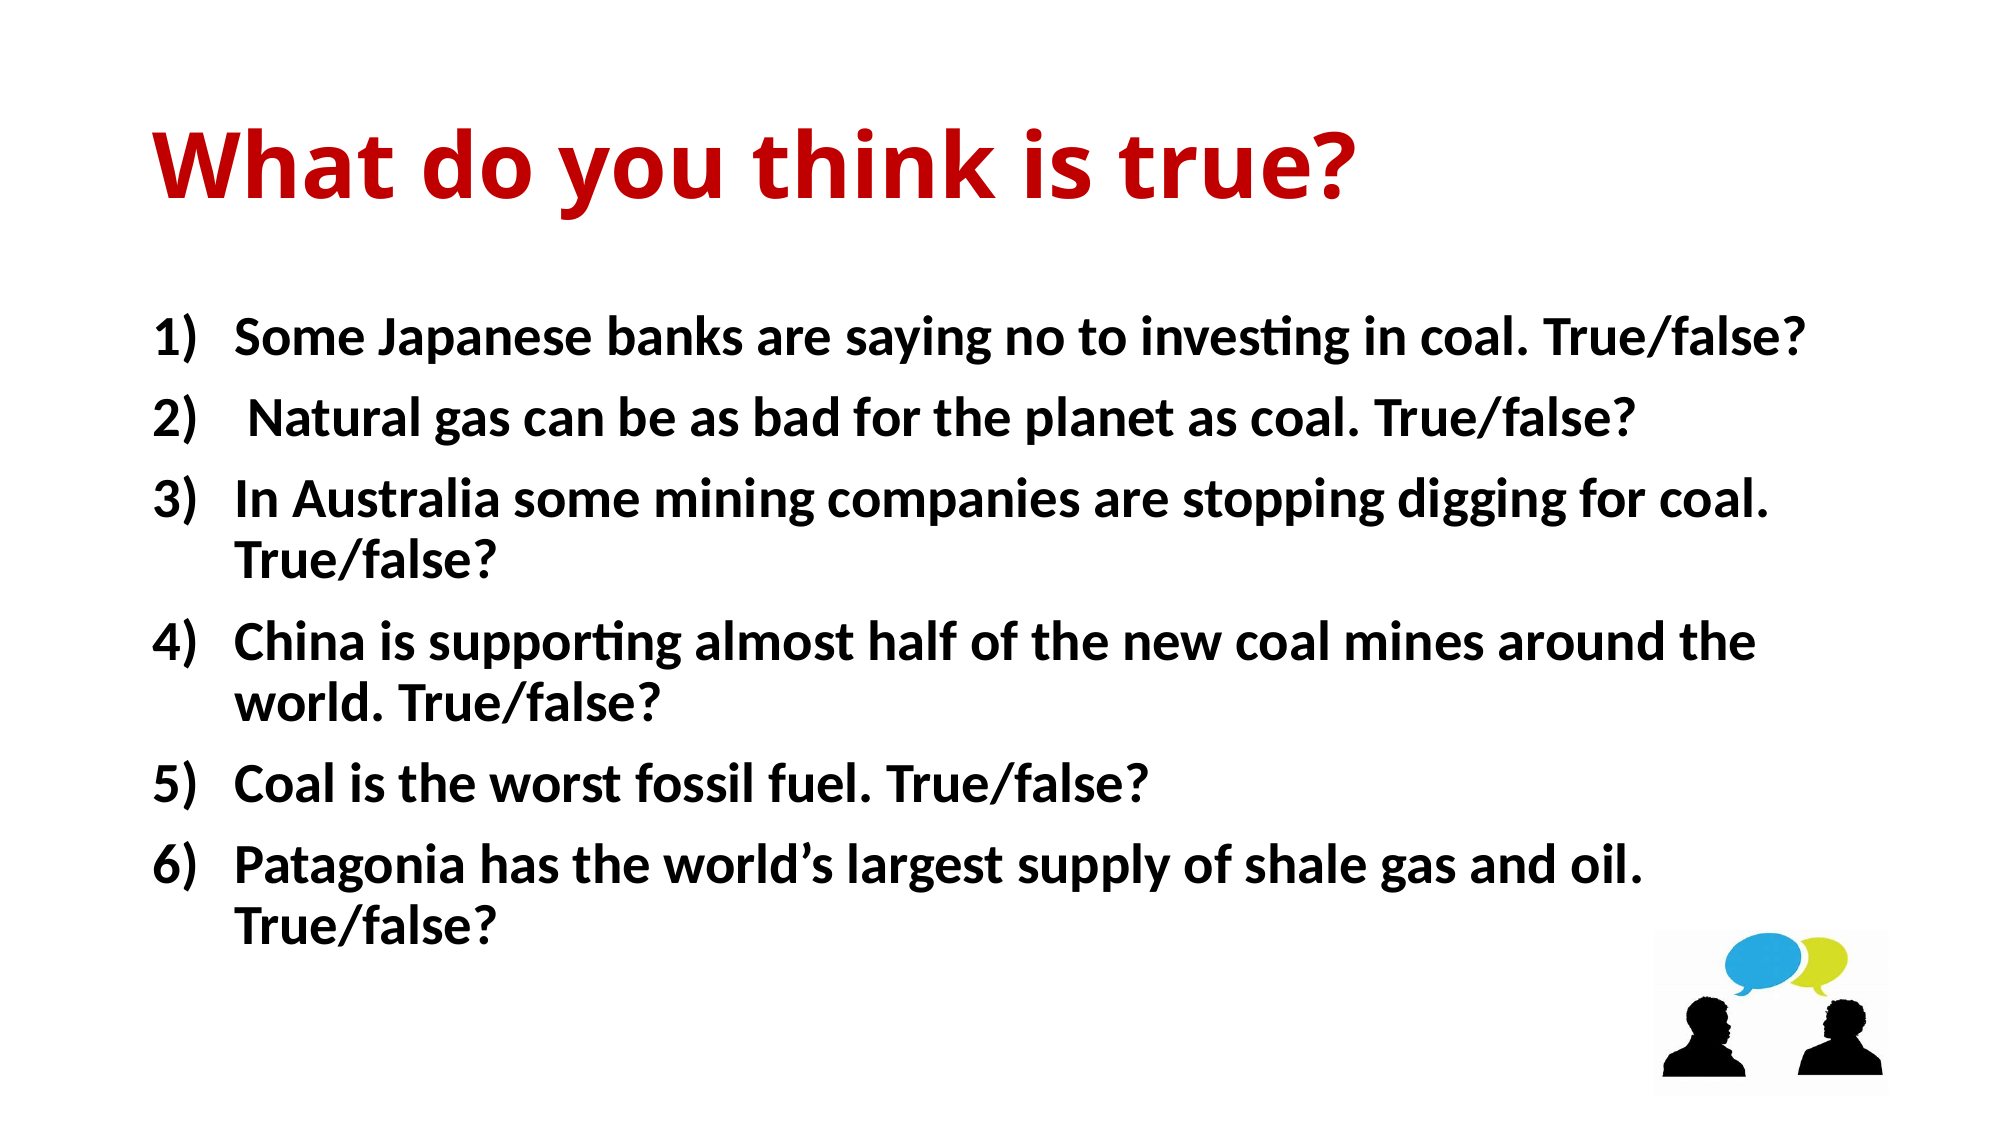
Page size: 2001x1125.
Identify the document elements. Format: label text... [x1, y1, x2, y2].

list Some Japanese banks are saying no to investing in coal. True/false? Natural gas can be as bad for the planet as coal. True/false? In Australia some mining companies are stopping digging for coal. True/false? China is supporting almost half of the new coal mines around the world. True/false? Coal is the worst fossil fuel. True/false? Patagonia has the world’s largest supply of shale gas and oil. True/false? [137, 299, 1863, 1014]
title What do you think is true? [137, 59, 1863, 278]
picture [1654, 930, 1890, 1097]
